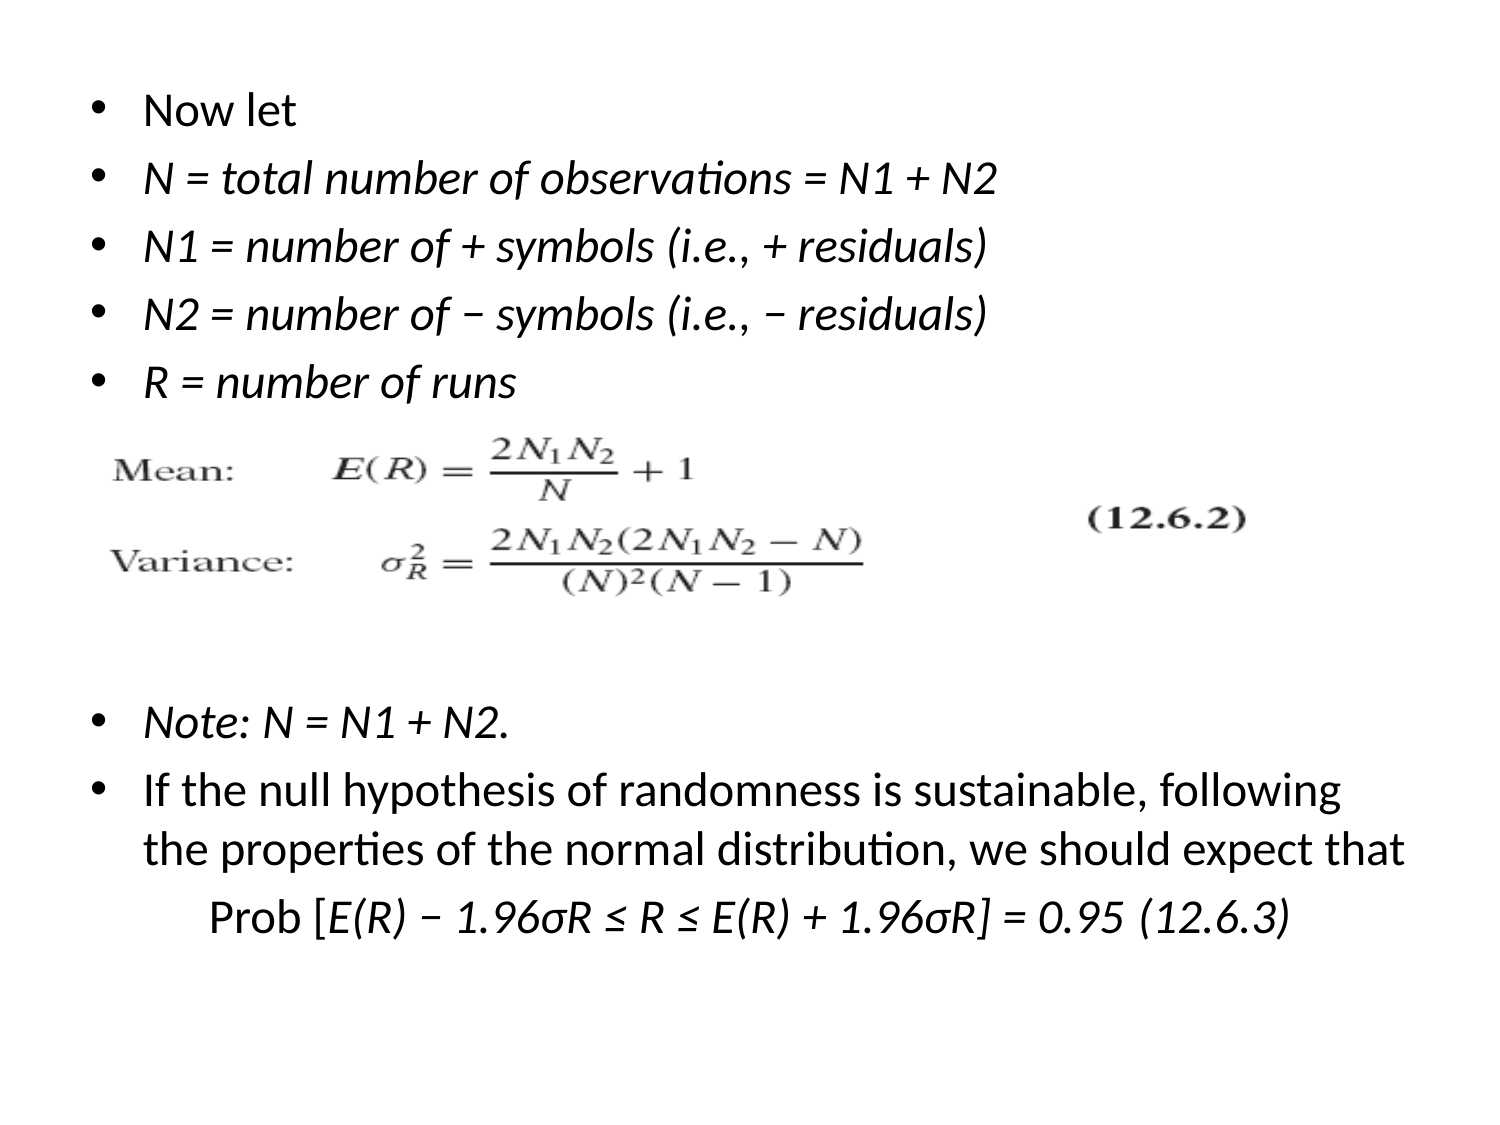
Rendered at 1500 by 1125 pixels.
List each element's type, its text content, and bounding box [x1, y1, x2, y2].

list Now let N = total number of observations = N1 + N2 N1 = number of + symbols (i.e., + residuals) N2 = number of − symbols (i.e., − residuals) R = number of runs Note: N = N1 + N2. If the null hypothesis of randomness is sustainable, following the properties of the normal distribution, we should expect that Prob [E(R) − 1.96σR ≤ R ≤ E(R) + 1.96σR] = 0.95 (12.6.3) [75, 70, 1425, 1005]
picture [81, 421, 1269, 622]
